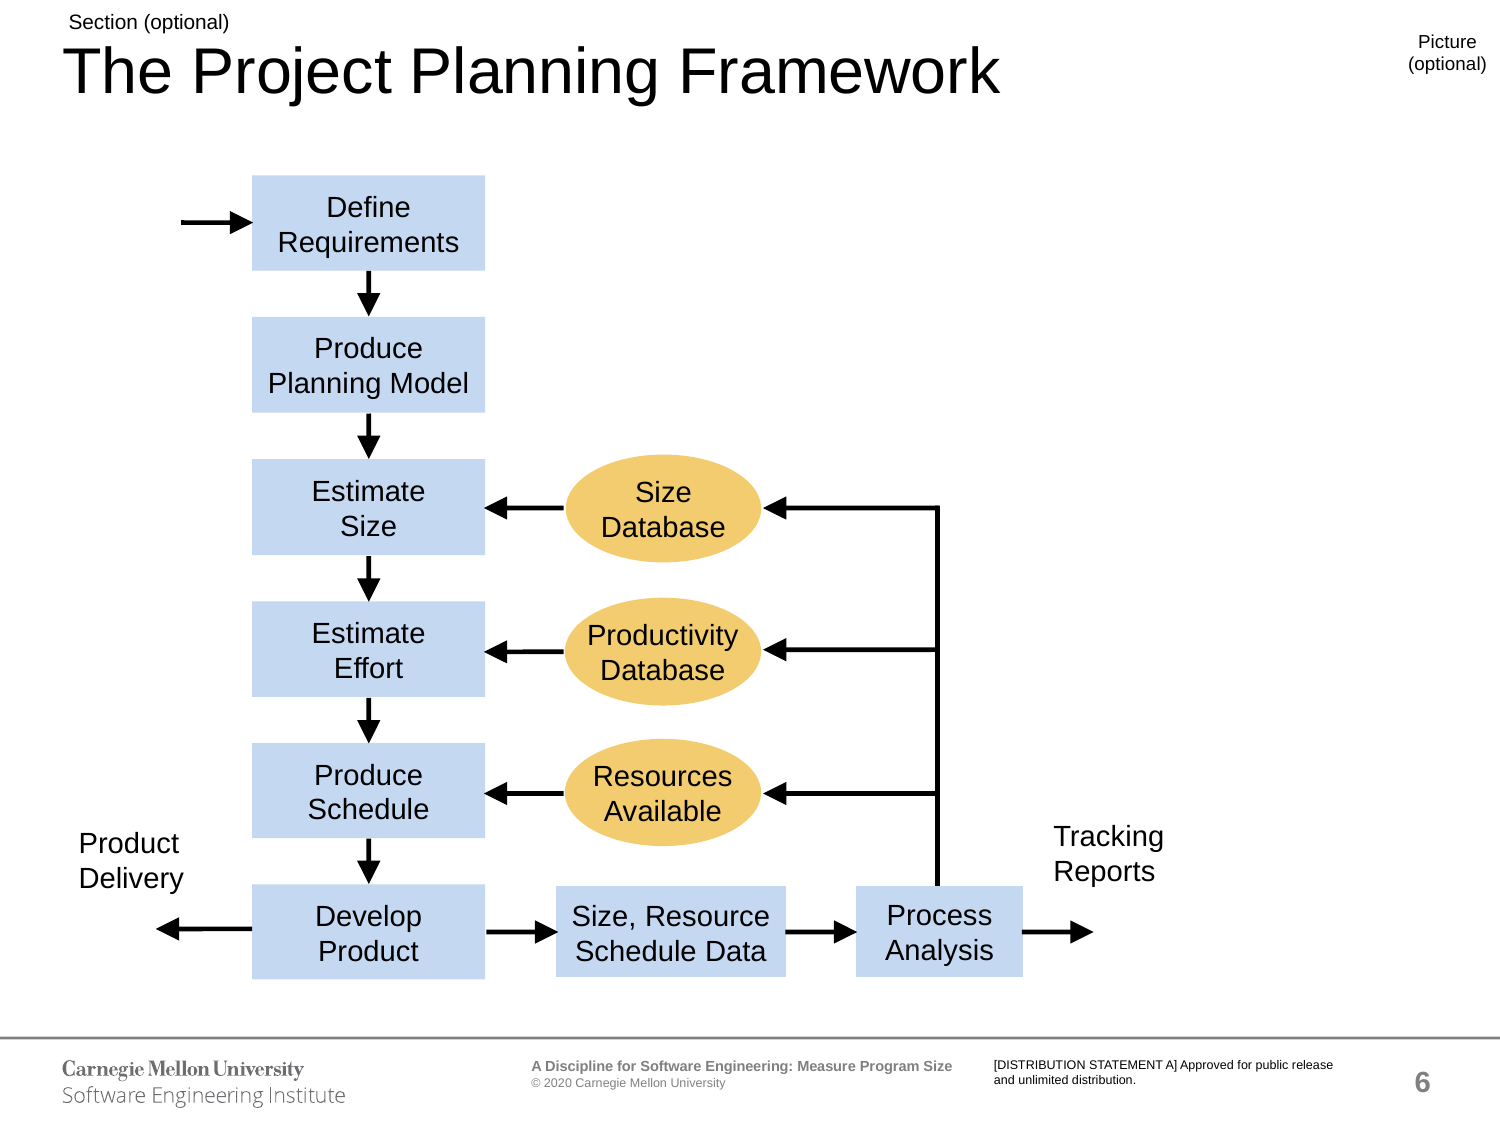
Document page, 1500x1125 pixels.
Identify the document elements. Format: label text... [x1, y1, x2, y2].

text_box Size, Resource Schedule Data [554, 884, 788, 980]
text_box [155, 918, 253, 940]
text_box [483, 497, 564, 519]
text_box [763, 497, 939, 519]
text_box Tracking Reports [1038, 809, 1180, 895]
text_box [358, 413, 380, 460]
text_box Estimate Size [252, 459, 486, 556]
text_box Develop Product [252, 884, 486, 980]
title The Project Planning Framework [62, 37, 1338, 182]
text_box Produce Planning Model [252, 316, 486, 413]
text_box [483, 641, 564, 663]
text_box [763, 783, 939, 804]
text_box Product Delivery [63, 816, 200, 902]
text_box [358, 838, 380, 885]
text_box [358, 556, 380, 602]
text_box [483, 783, 564, 804]
text_box Size Database [565, 454, 762, 563]
text_box Produce Schedule [252, 743, 486, 839]
text_box [486, 921, 559, 943]
text_box Resources Available [564, 738, 762, 847]
text_box [785, 921, 858, 943]
text_box [358, 270, 380, 317]
text_box Estimate Effort [252, 601, 486, 697]
text_box Productivity Database [564, 597, 762, 706]
text_box [763, 639, 939, 661]
text_box Process Analysis [854, 884, 1025, 980]
text_box [1021, 921, 1094, 943]
text_box Define Requirements [252, 175, 486, 271]
text_box [181, 212, 254, 233]
text_box [358, 697, 380, 744]
